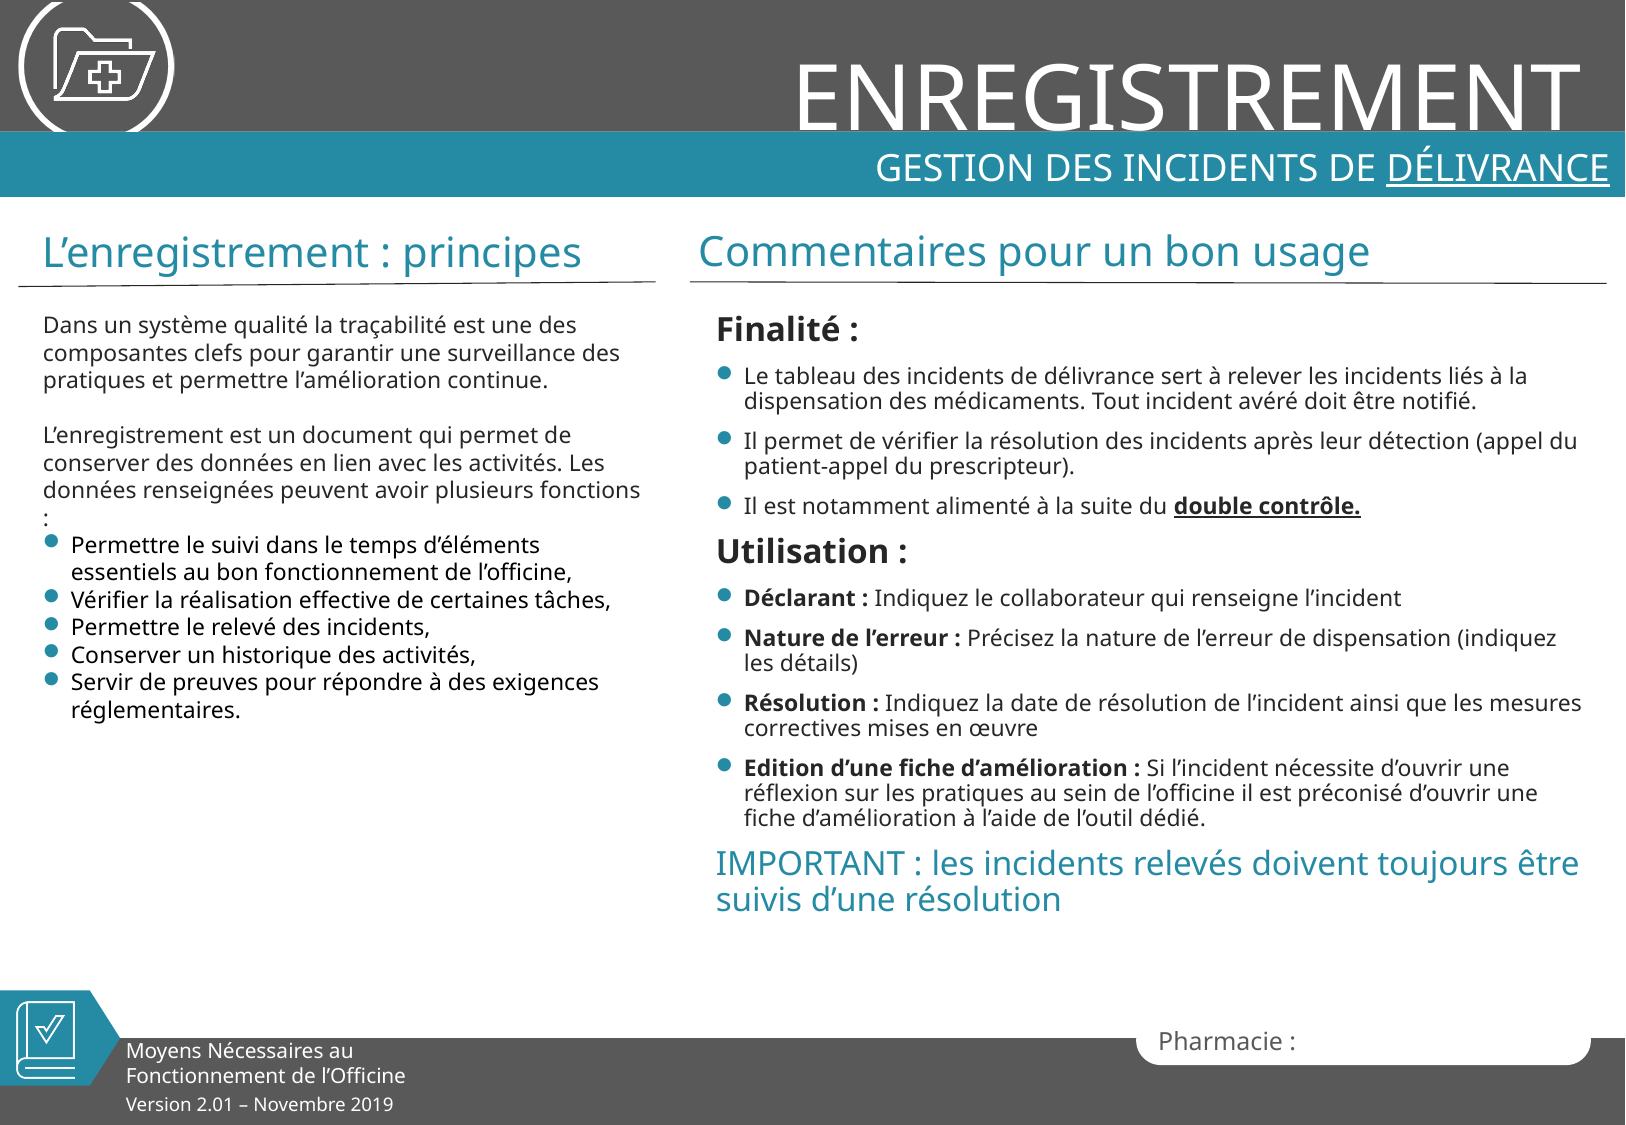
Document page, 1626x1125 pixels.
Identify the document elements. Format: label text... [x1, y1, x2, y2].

title Gestion des incidents de délivrance [52, 132, 1625, 207]
picture [18, 2, 175, 132]
list Finalité : Le tableau des incidents de délivrance sert à relever les incidents liés à la dispensation des médicaments. Tout incident avéré doit être notifié. Il permet de vérifier la résolution des incidents après leur détection (appel du patient-appel du prescripteur). Il est notamment alimenté à la suite du double contrôle. Utilisation : Déclarant : Indiquez le collaborateur qui renseigne l’incident Nature de l’erreur : Précisez la nature de l’erreur de dispensation (indiquez les détails) Résolution : Indiquez la date de résolution de l’incident ainsi que les mesures correctives mises en œuvre Edition d’une fiche d’amélioration : Si l’incident nécessite d’ouvrir une réflexion sur les pratiques au sein de l’officine il est préconisé d’ouvrir une fiche d’amélioration à l’aide de l’outil dédié. IMPORTANT : les incidents relevés doivent toujours être suivis d’une résolution [700, 305, 1607, 965]
picture [16, 1001, 75, 1079]
